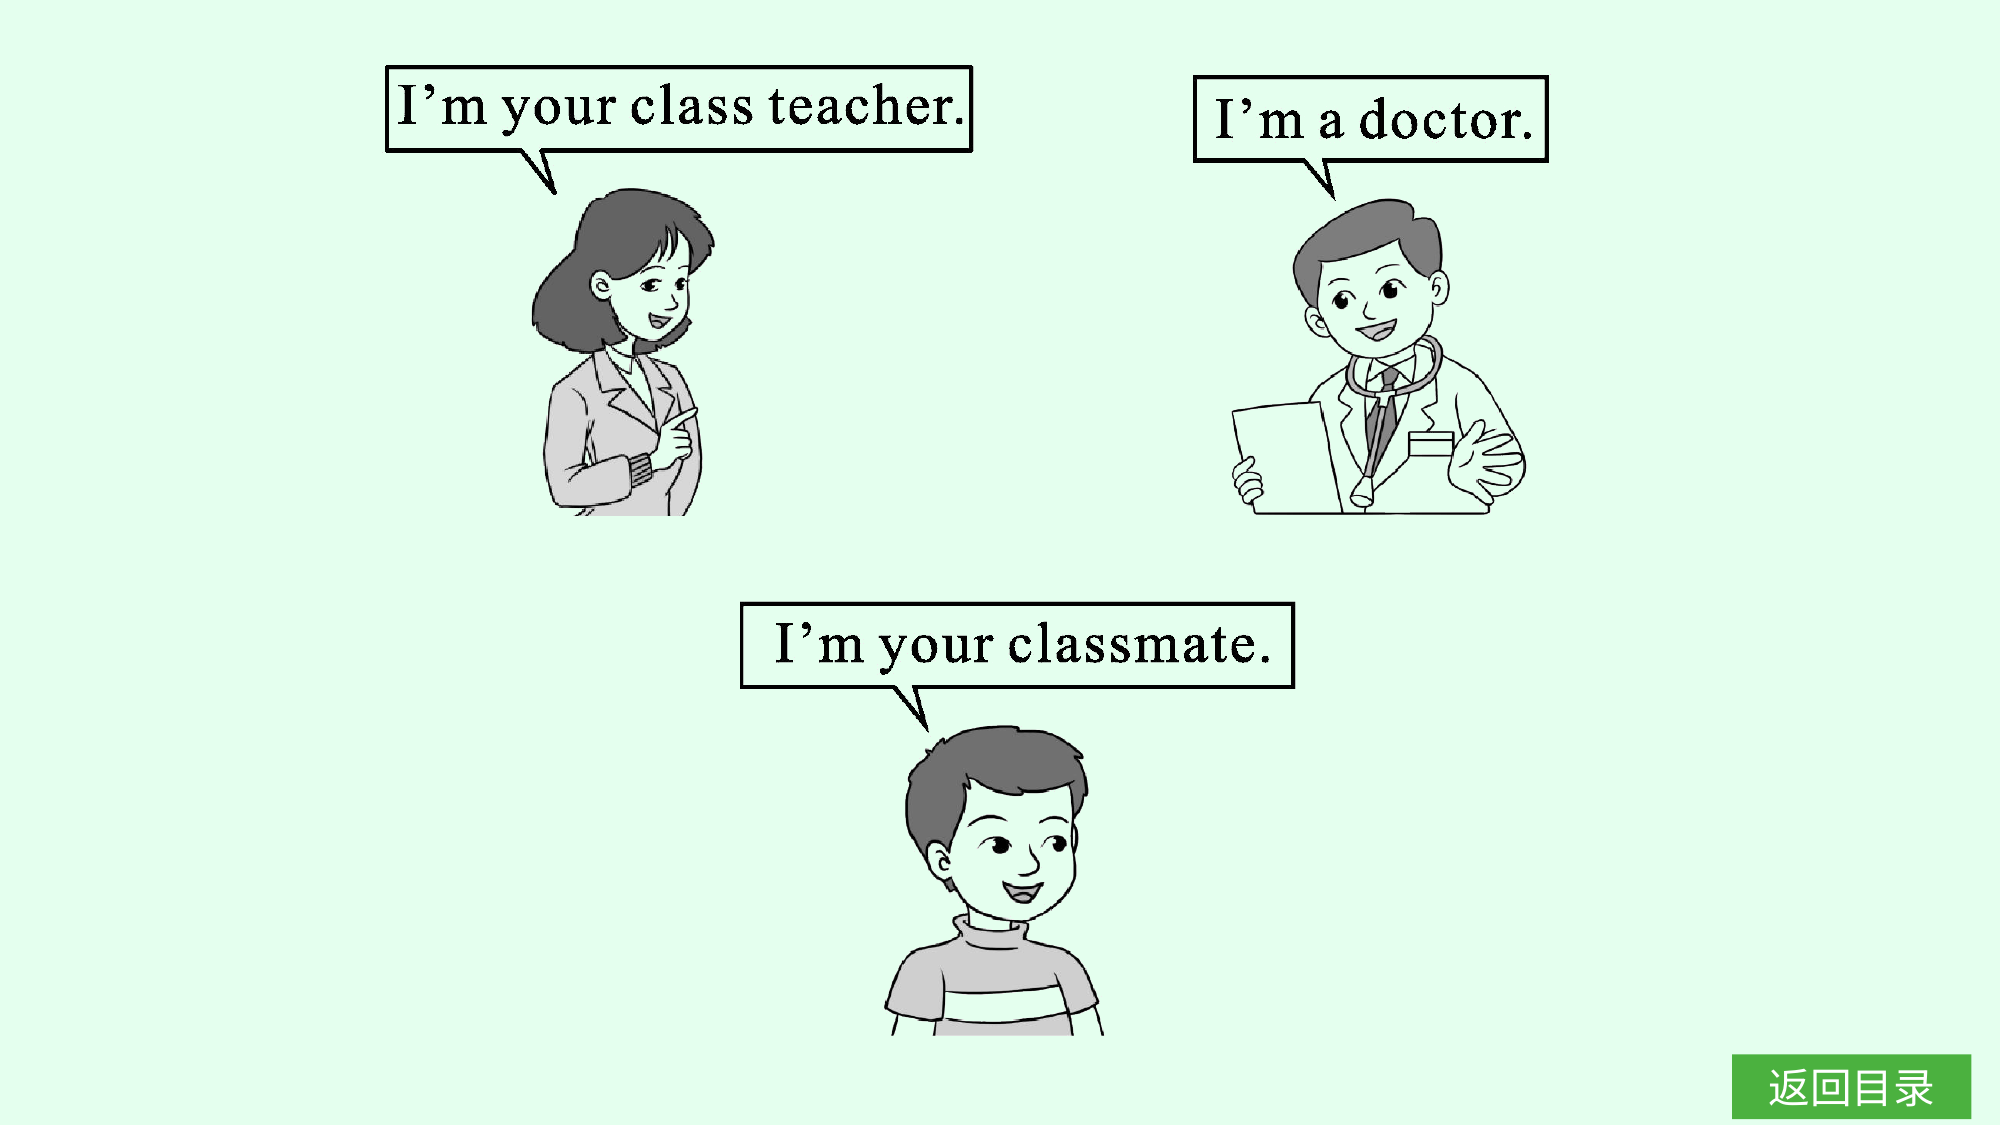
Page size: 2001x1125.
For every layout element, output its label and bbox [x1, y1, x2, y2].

picture [381, 63, 1555, 520]
picture [740, 595, 1299, 1038]
